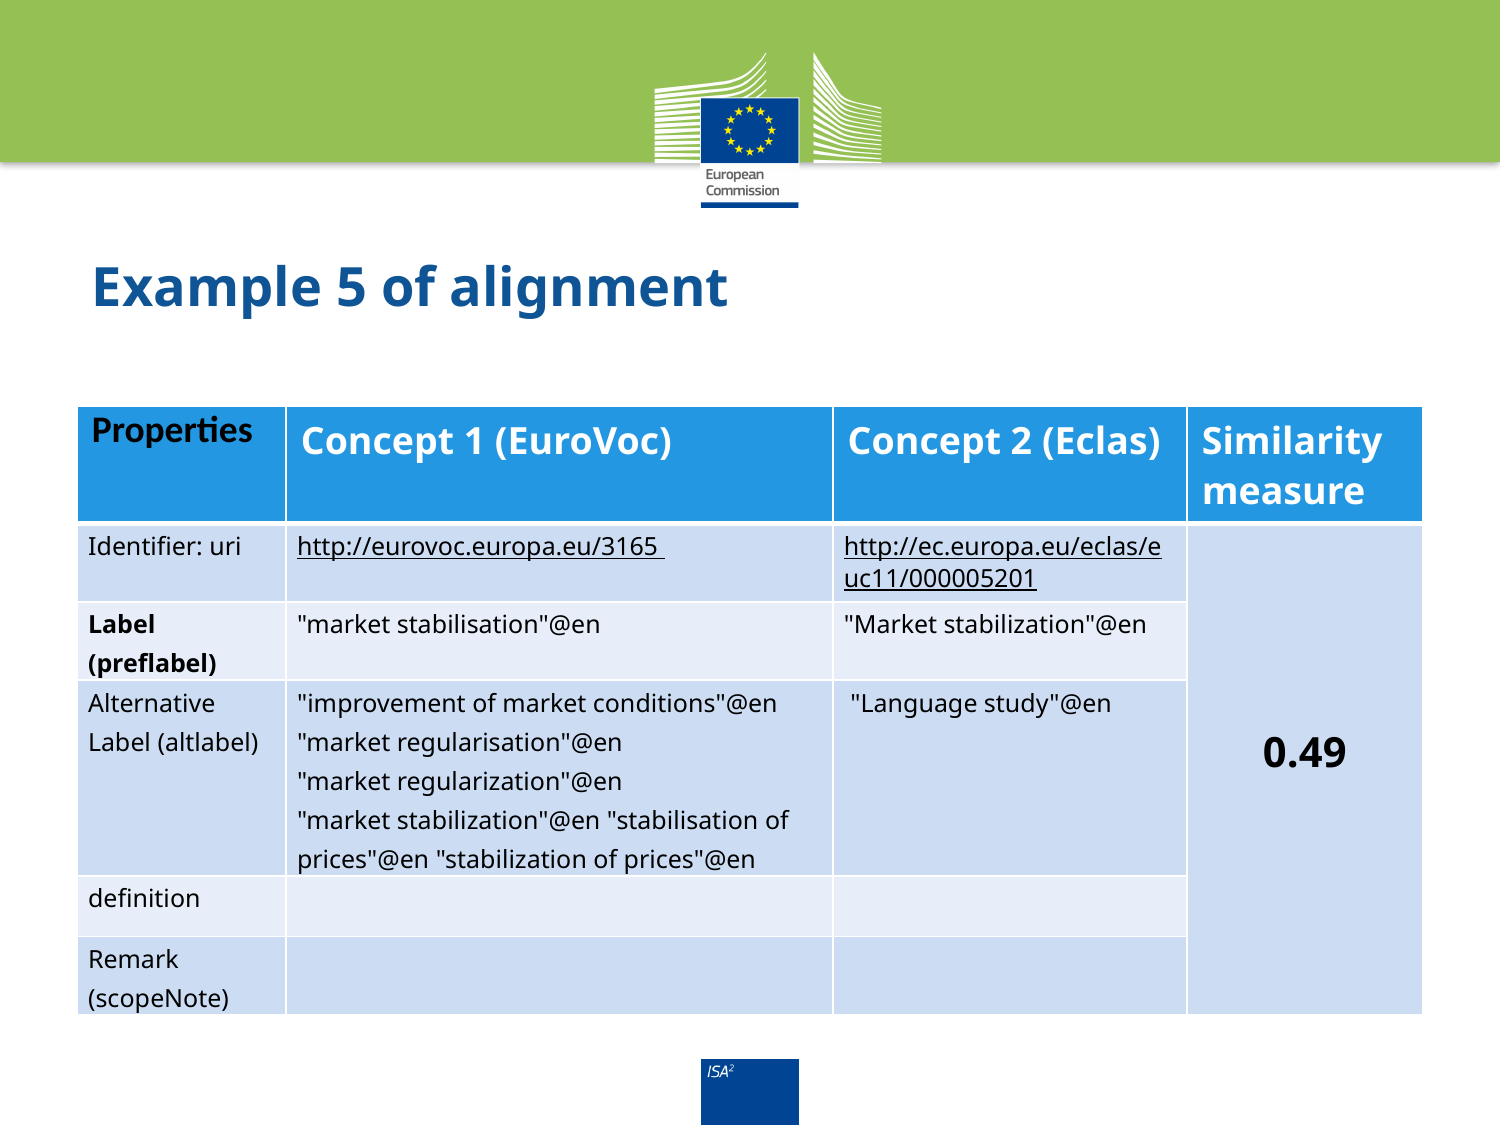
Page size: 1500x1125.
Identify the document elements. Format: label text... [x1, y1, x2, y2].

table_cell [834, 877, 1186, 936]
table_cell [287, 877, 832, 936]
table_cell [287, 937, 832, 1014]
table_cell 0.49 [1188, 526, 1422, 1014]
table_cell "improvement of market conditions"@en "market regularisation"@en "market regularization"@en "market stabilization"@en "stabilisation of prices"@en "stabilization of prices"@en [287, 681, 832, 875]
table_cell http://eurovoc.europa.eu/3165 [287, 526, 832, 601]
table_cell Identifier: uri [78, 526, 285, 601]
table_cell http://ec.europa.eu/eclas/euc11/000005201 [834, 526, 1186, 601]
table_cell definition [78, 877, 285, 936]
picture [607, 7, 892, 207]
table_header Properties [78, 407, 285, 521]
table_cell "Language study"@en [834, 681, 1186, 875]
table_header Concept 2 (Eclas) [834, 407, 1186, 521]
table_cell "market stabilisation"@en [287, 603, 832, 679]
table_cell [834, 937, 1186, 1014]
table_cell Label (preflabel) [78, 603, 285, 679]
table_header Concept 1 (EuroVoc) [287, 407, 832, 521]
table_header Similarity measure [1188, 407, 1422, 521]
table_cell Remark (scopeNote) [78, 937, 285, 1014]
table_cell Alternative Label (altlabel) [78, 681, 285, 875]
title Example 5 of alignment [76, 207, 1428, 362]
table_cell "Market stabilization"@en [834, 603, 1186, 679]
picture [701, 1059, 799, 1125]
